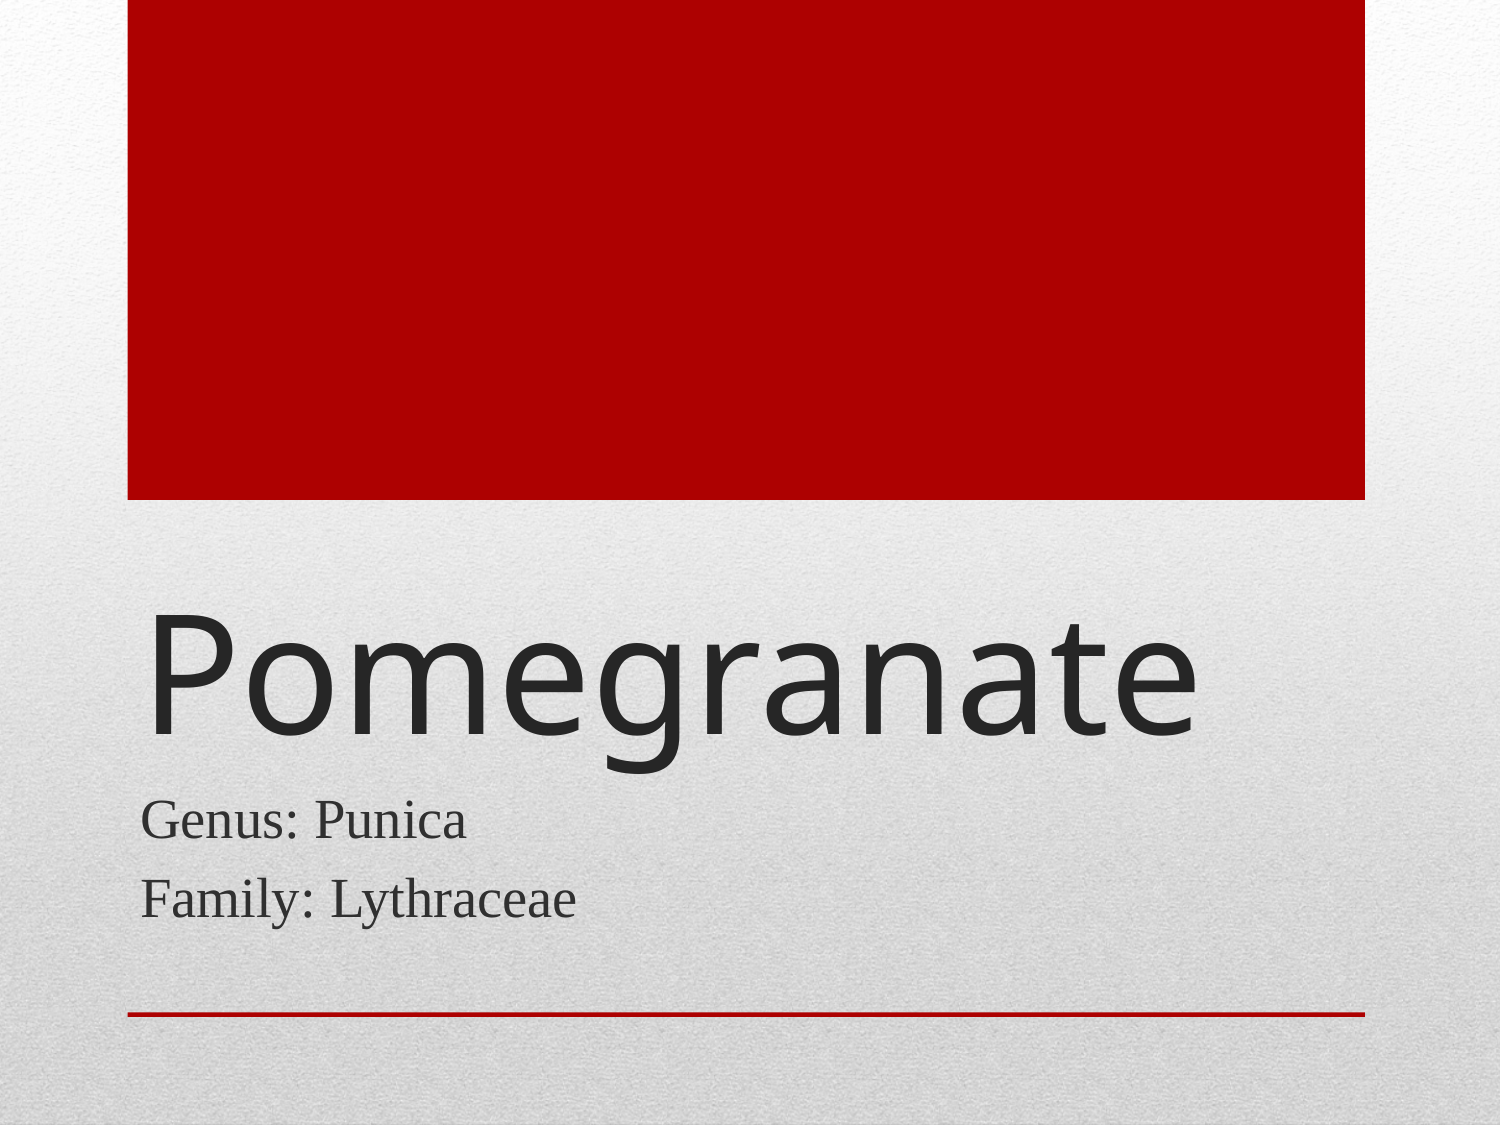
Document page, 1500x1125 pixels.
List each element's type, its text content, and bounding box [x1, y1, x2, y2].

title Pomegranate [125, 525, 1363, 775]
subtitle Genus: Punica Family: Lythraceae [125, 774, 1250, 938]
